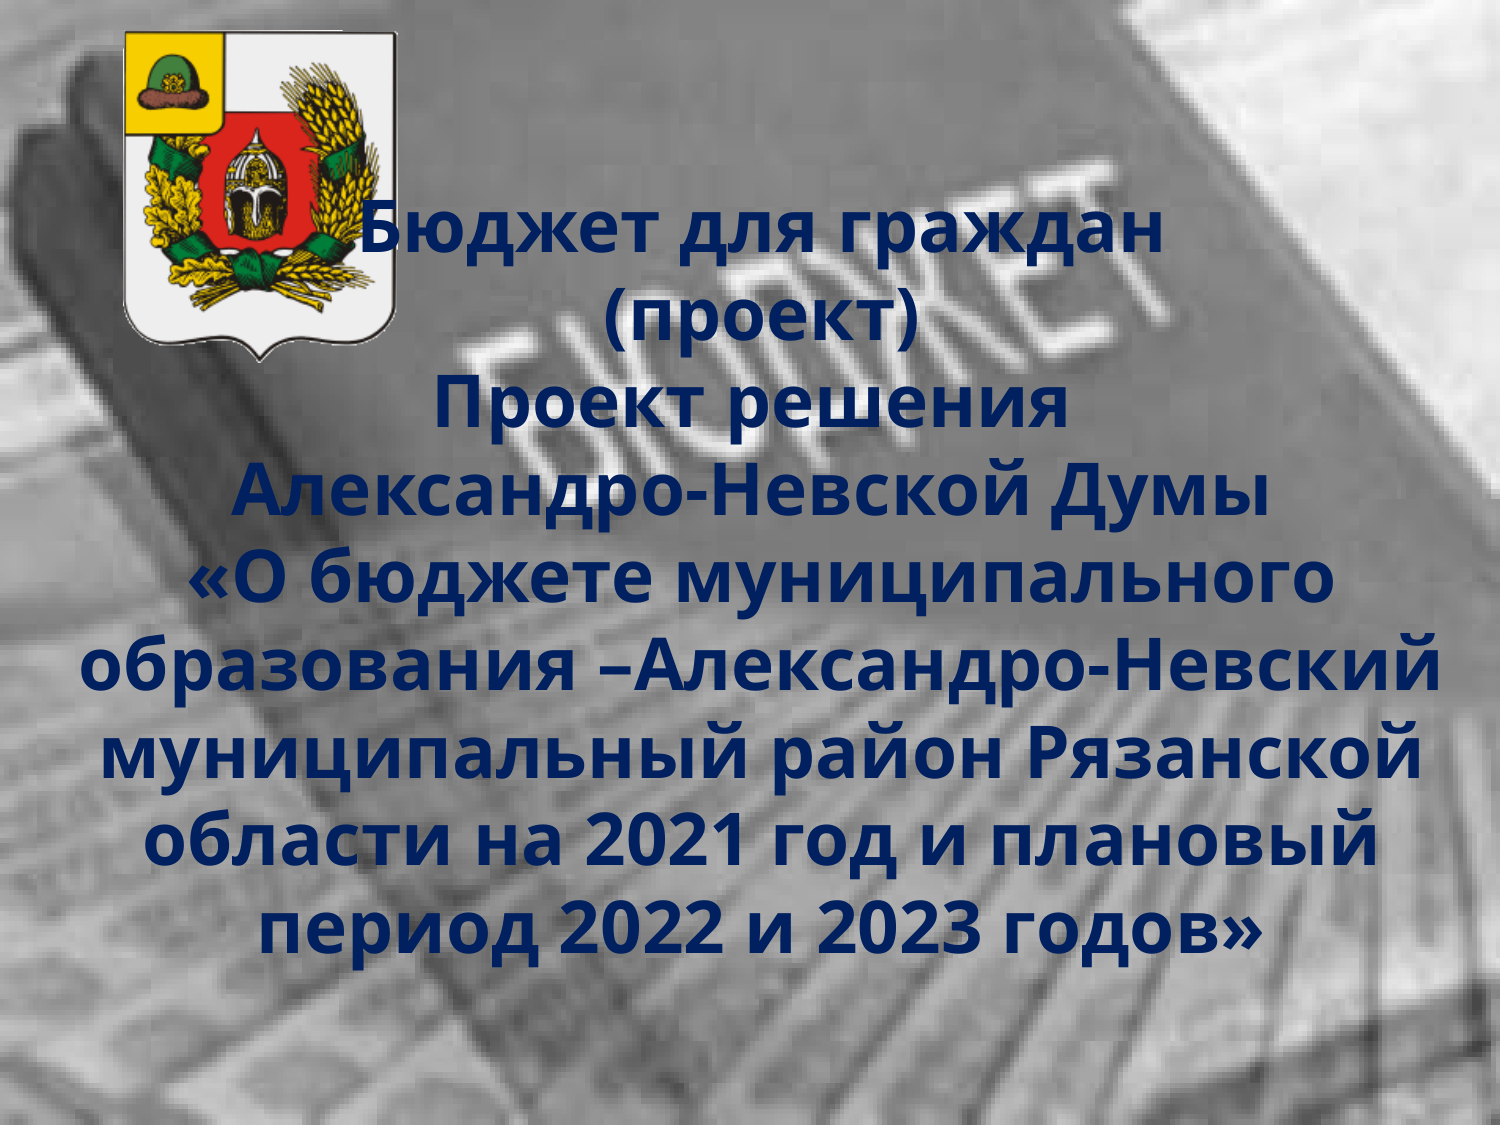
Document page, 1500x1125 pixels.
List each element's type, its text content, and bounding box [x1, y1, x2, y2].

picture [123, 30, 398, 363]
text_box Бюджет для граждан (проект) Проект решения Александро-Невской Думы «О бюджете муниципального образования –Александро-Невский муниципальный район Рязанской области на 2021 год и плановый период 2022 и 2023 годов» [41, 172, 1483, 976]
text_box [0, 0, 1500, 1125]
